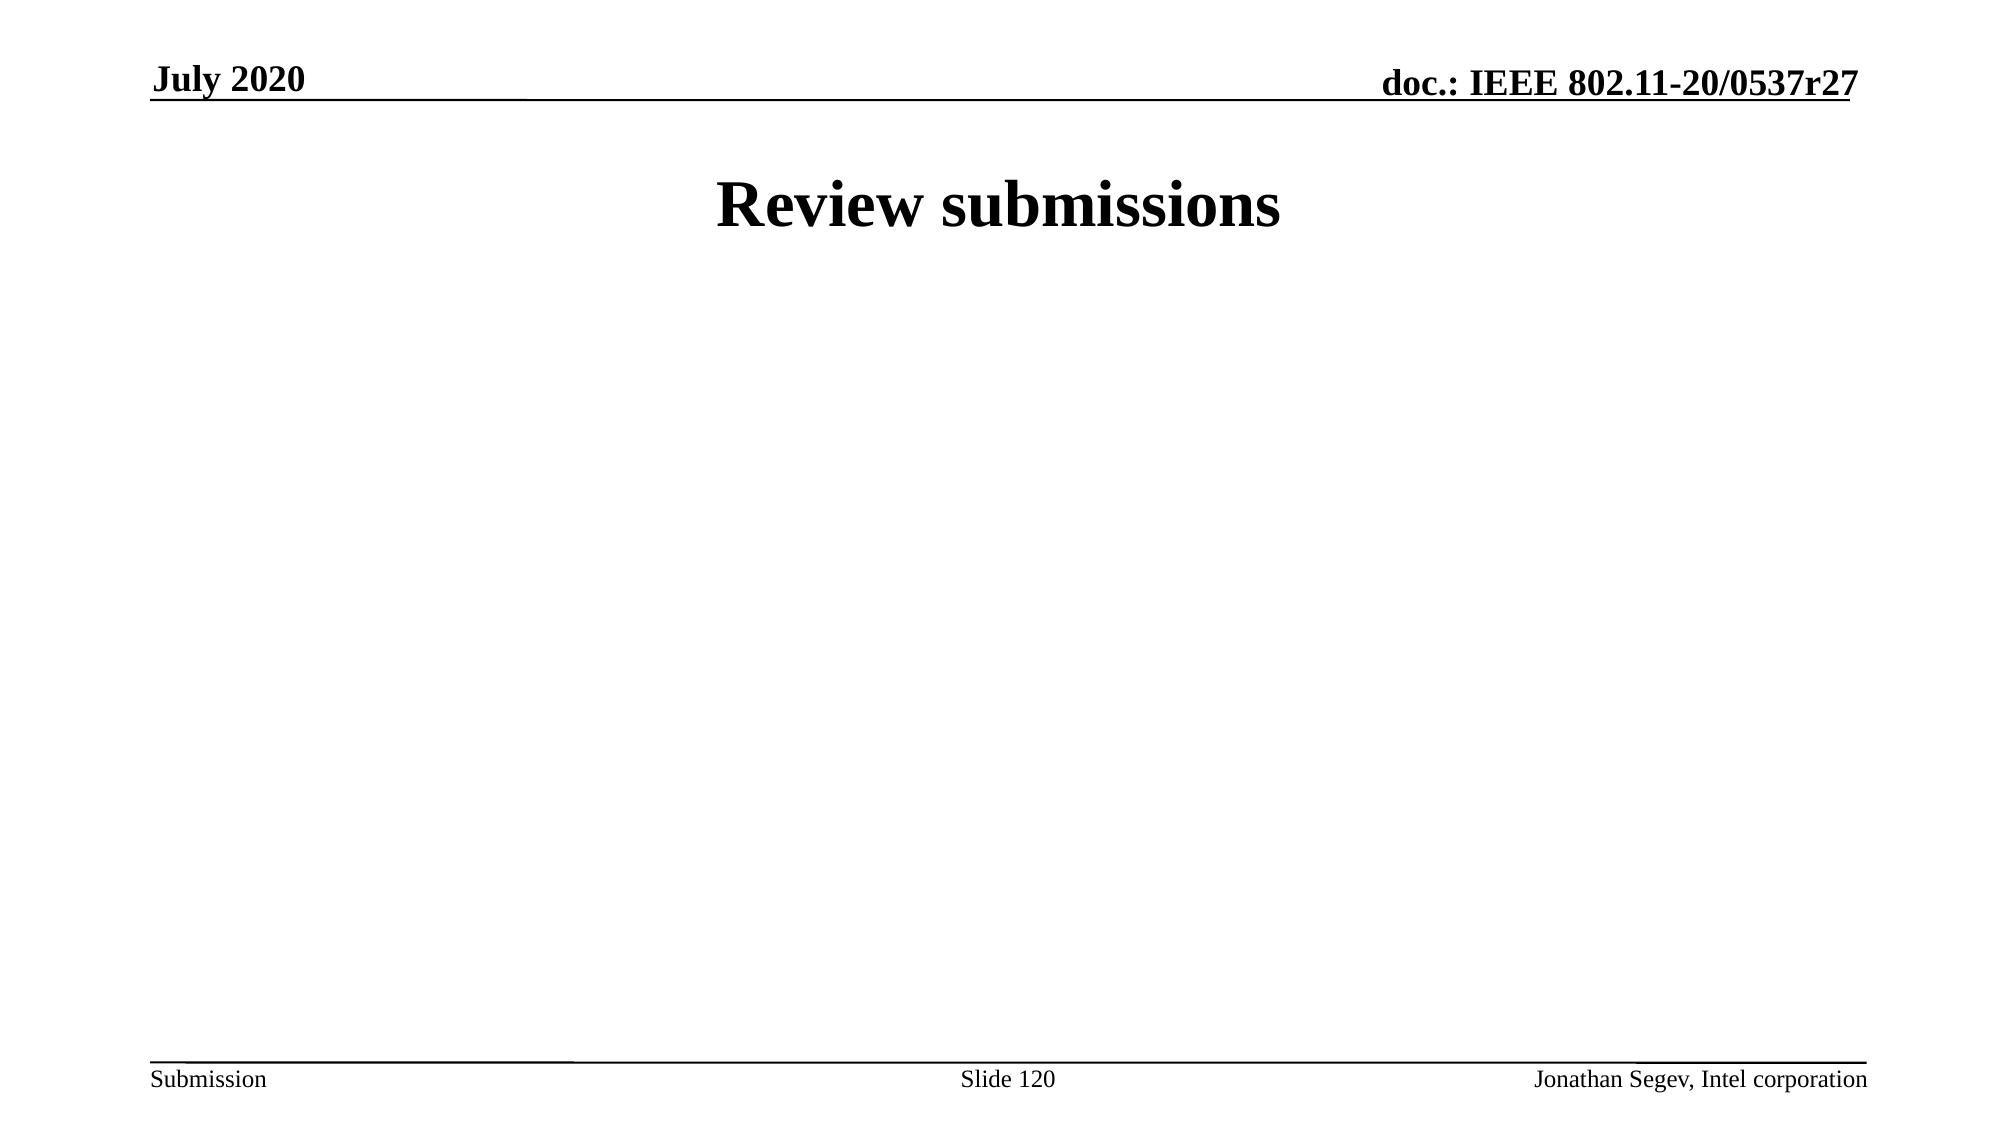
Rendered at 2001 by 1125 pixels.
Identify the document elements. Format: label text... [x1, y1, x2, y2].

slide_number Slide 120 [950, 1061, 1067, 1123]
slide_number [152, 54, 563, 100]
footer Jonathan Segev, Intel corporation [1171, 1061, 1869, 1093]
title Review submissions [149, 112, 1850, 288]
